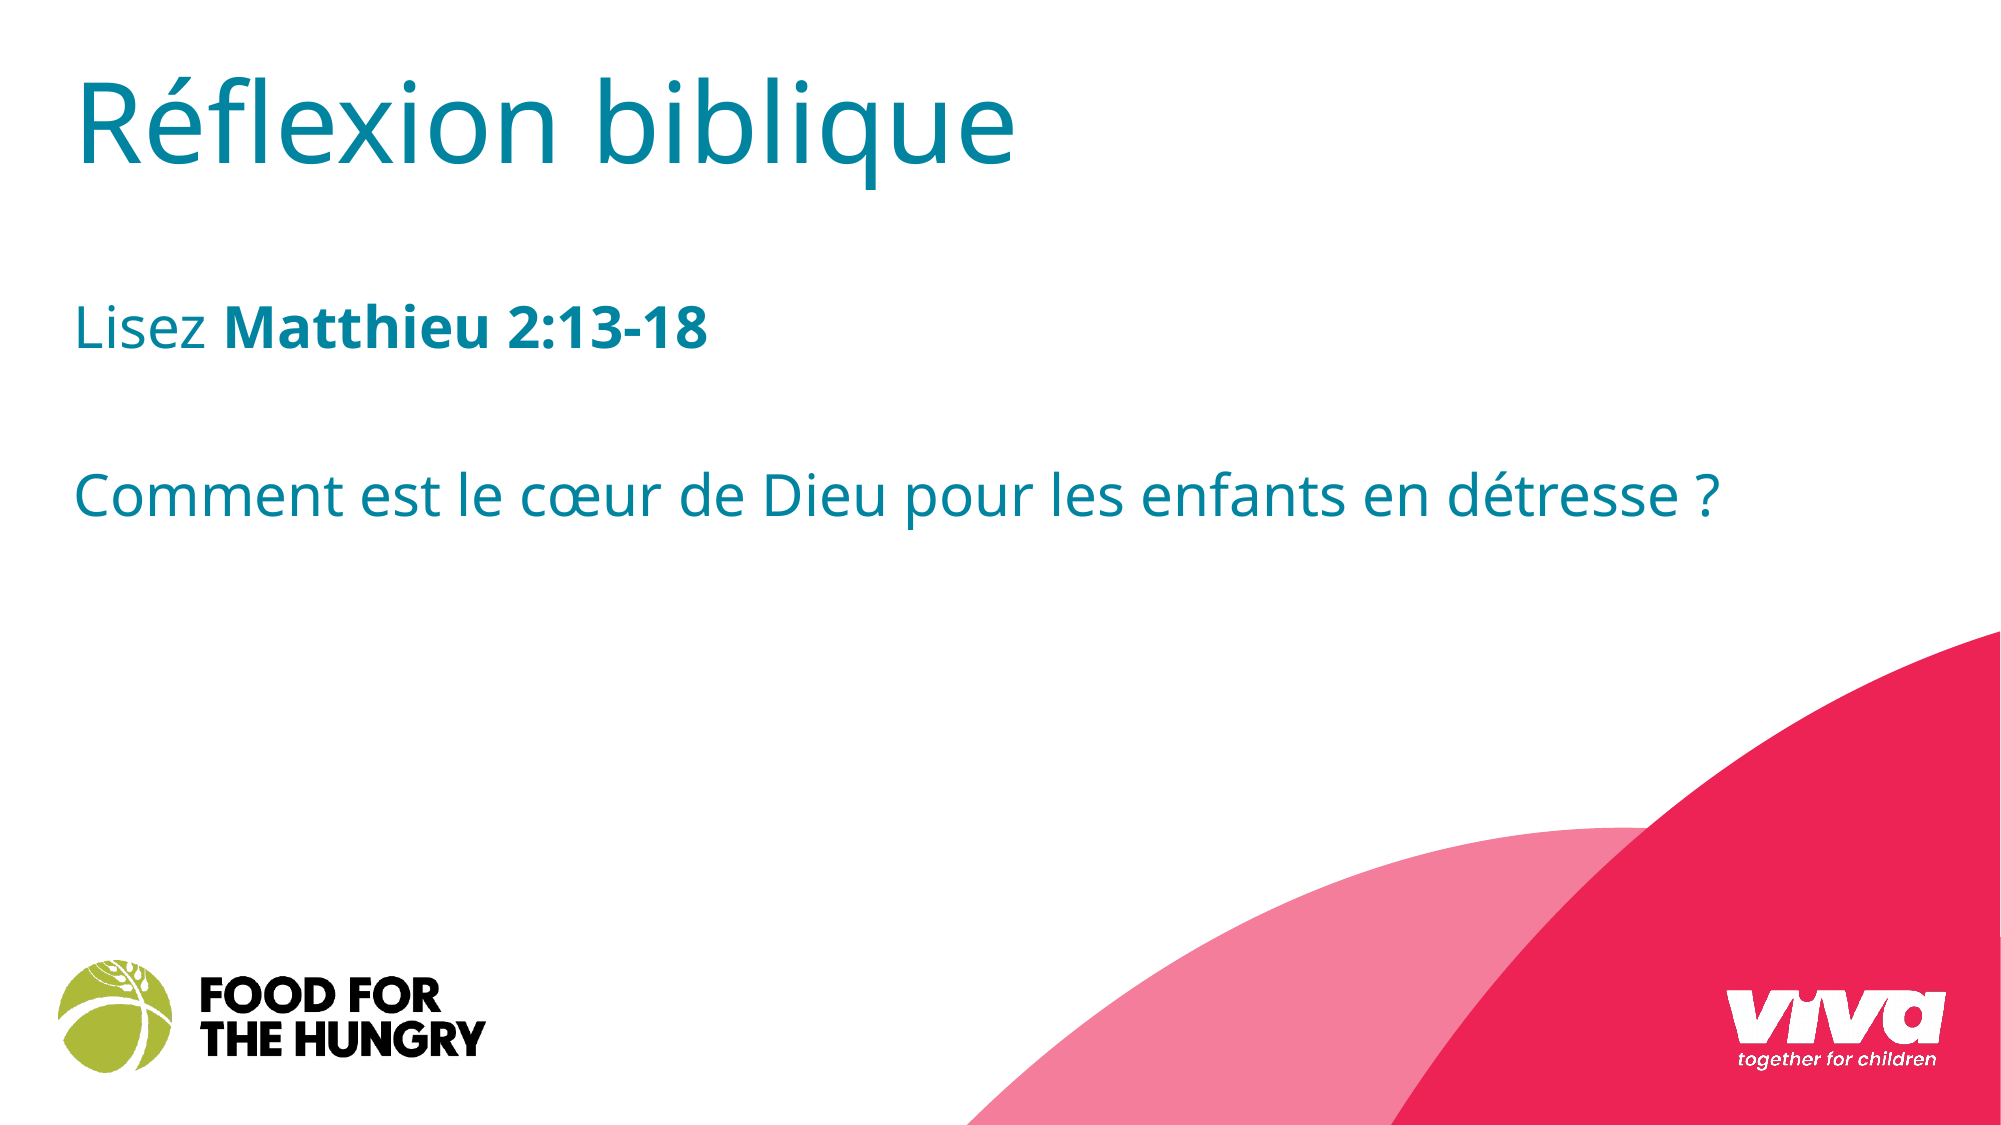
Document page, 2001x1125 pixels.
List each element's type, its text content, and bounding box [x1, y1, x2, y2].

list Lisez Matthieu 2:13-18 Comment est le cœur de Dieu pour les enfants en détresse ? [58, 291, 1941, 938]
picture [58, 960, 486, 1073]
picture [1672, 936, 2000, 1125]
list Réflexion biblique [59, 59, 1942, 272]
